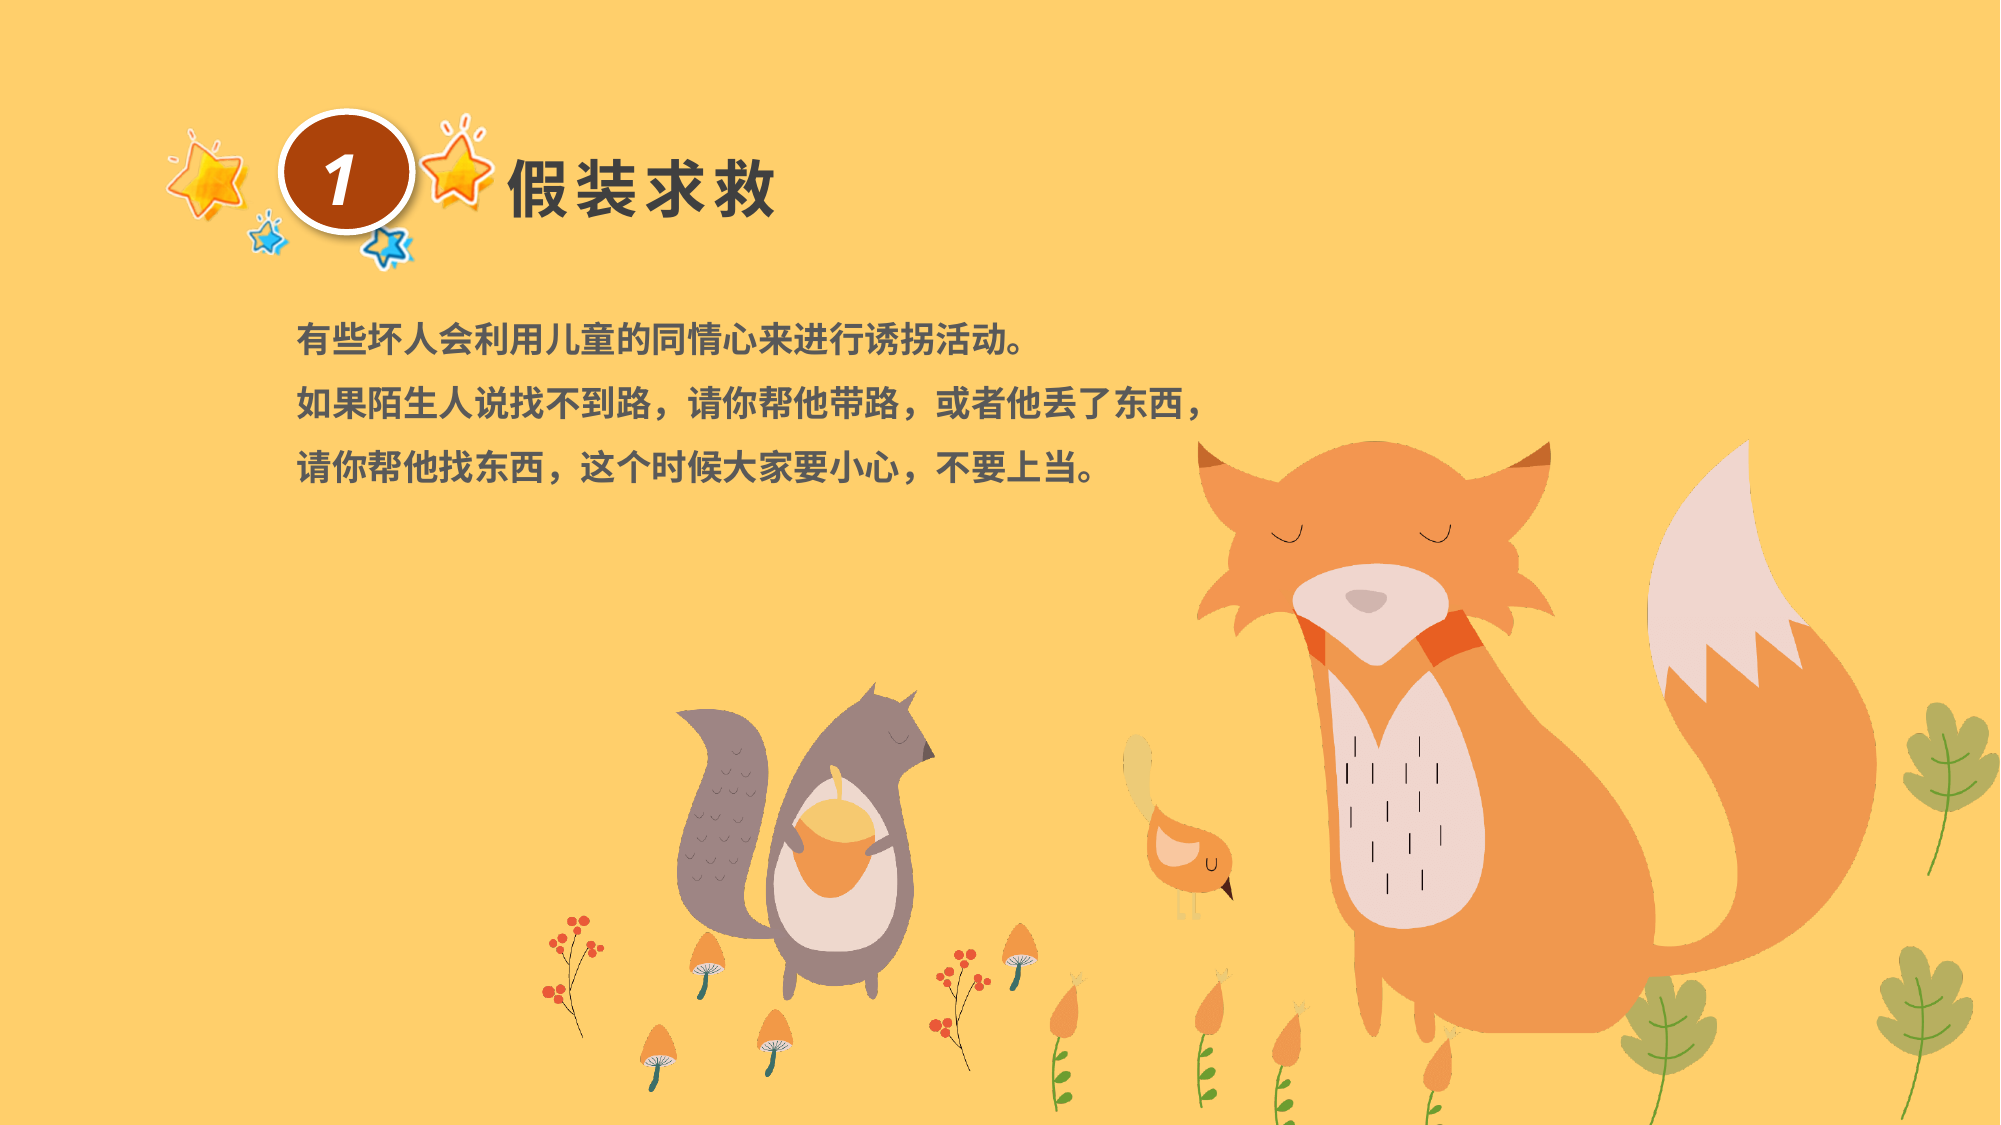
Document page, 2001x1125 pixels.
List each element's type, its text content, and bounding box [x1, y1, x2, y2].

text_box 假装求救 [493, 142, 932, 234]
picture [157, 72, 502, 284]
text_box 有些坏人会利用儿童的同情心来进行诱拐活动。 如果陌生人说找不到路，请你帮他带路，或者他丢了东西，请你帮他找东西，这个时候大家要小心，不要上当。 [280, 288, 1231, 496]
picture [490, 345, 2000, 1125]
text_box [281, 111, 467, 233]
